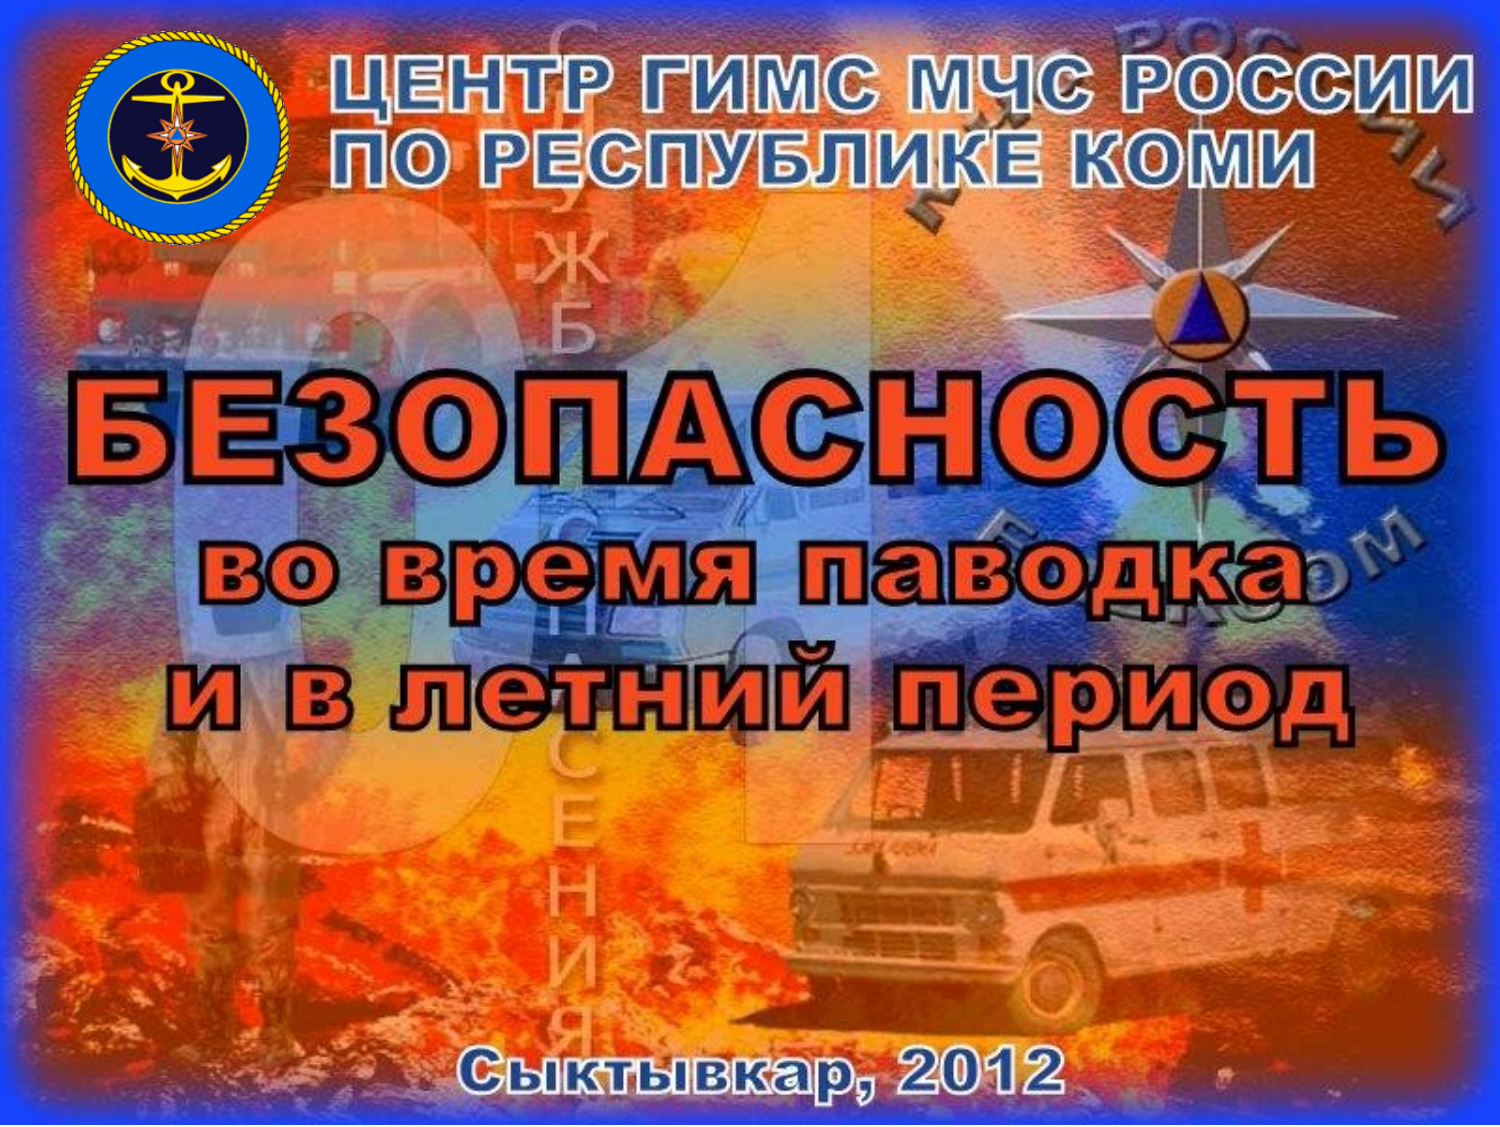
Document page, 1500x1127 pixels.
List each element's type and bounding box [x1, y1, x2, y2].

text_box [0, 0, 1500, 1125]
text_box [64, 31, 290, 245]
